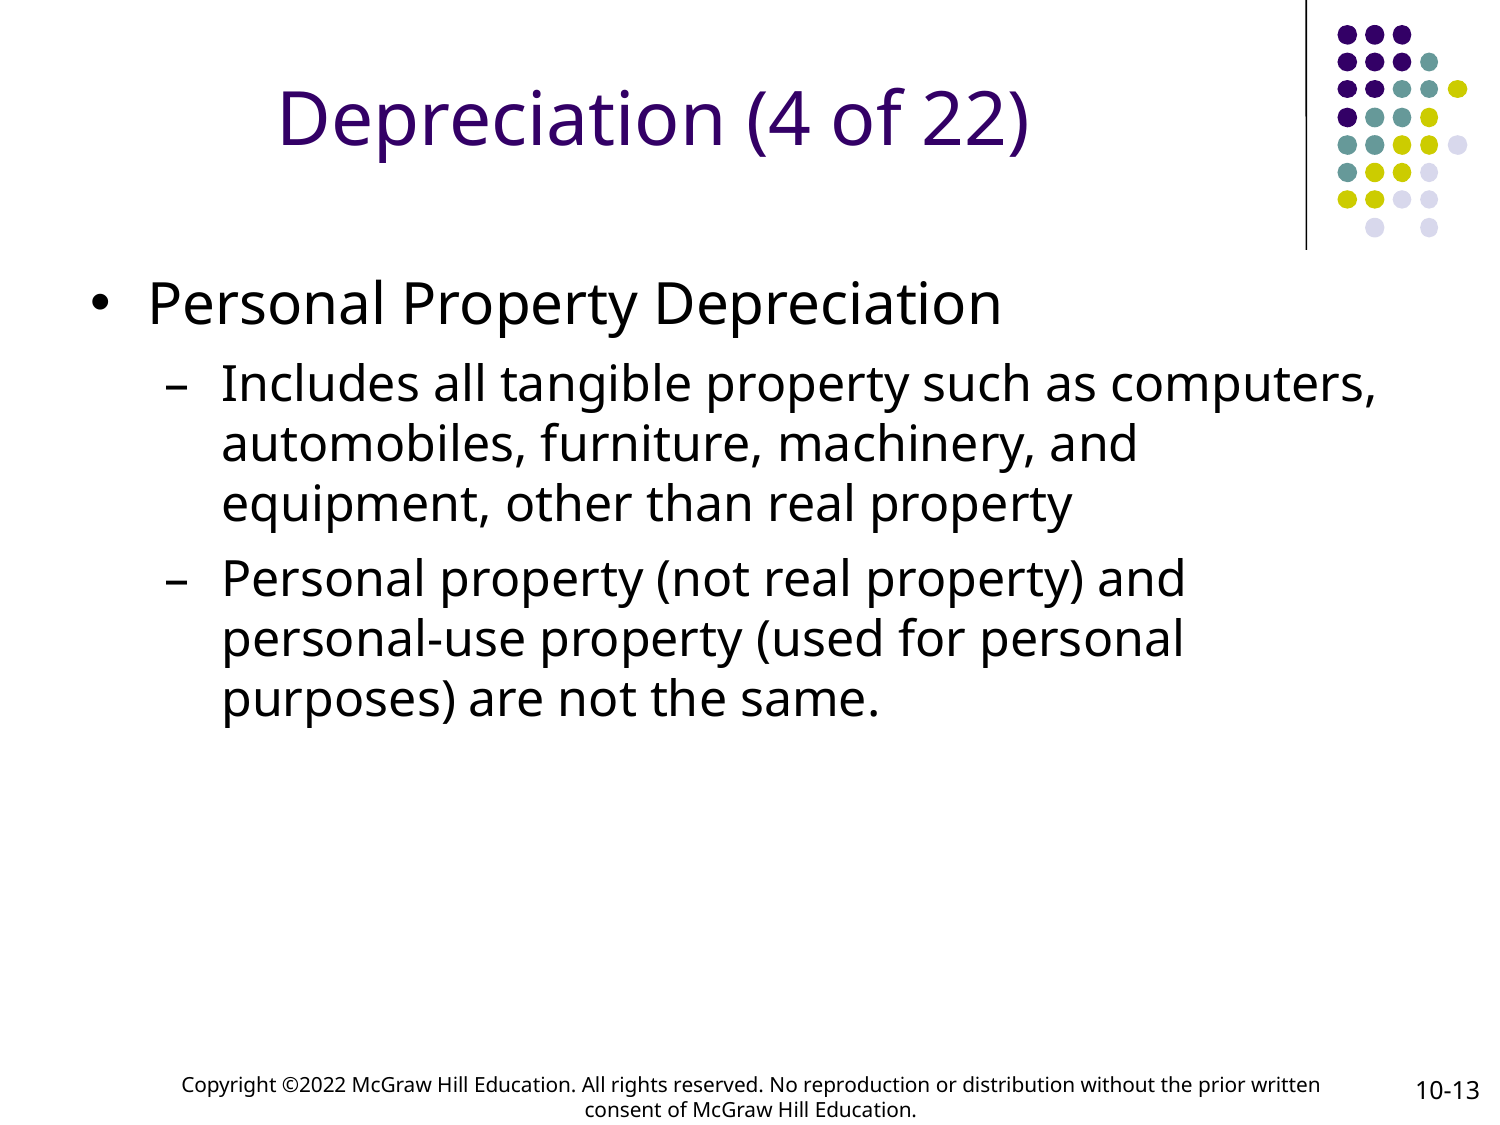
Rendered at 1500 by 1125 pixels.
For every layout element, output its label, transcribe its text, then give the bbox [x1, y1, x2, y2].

list Personal Property Depreciation Includes all tangible property such as computers, automobiles, furniture, machinery, and equipment, other than real property Personal property (not real property) and personal-use property (used for personal purposes) are not the same. [75, 259, 1425, 1062]
title Depreciation (4 of 22) [32, 8, 1275, 234]
slide_number 10-13 [1345, 1061, 1496, 1122]
